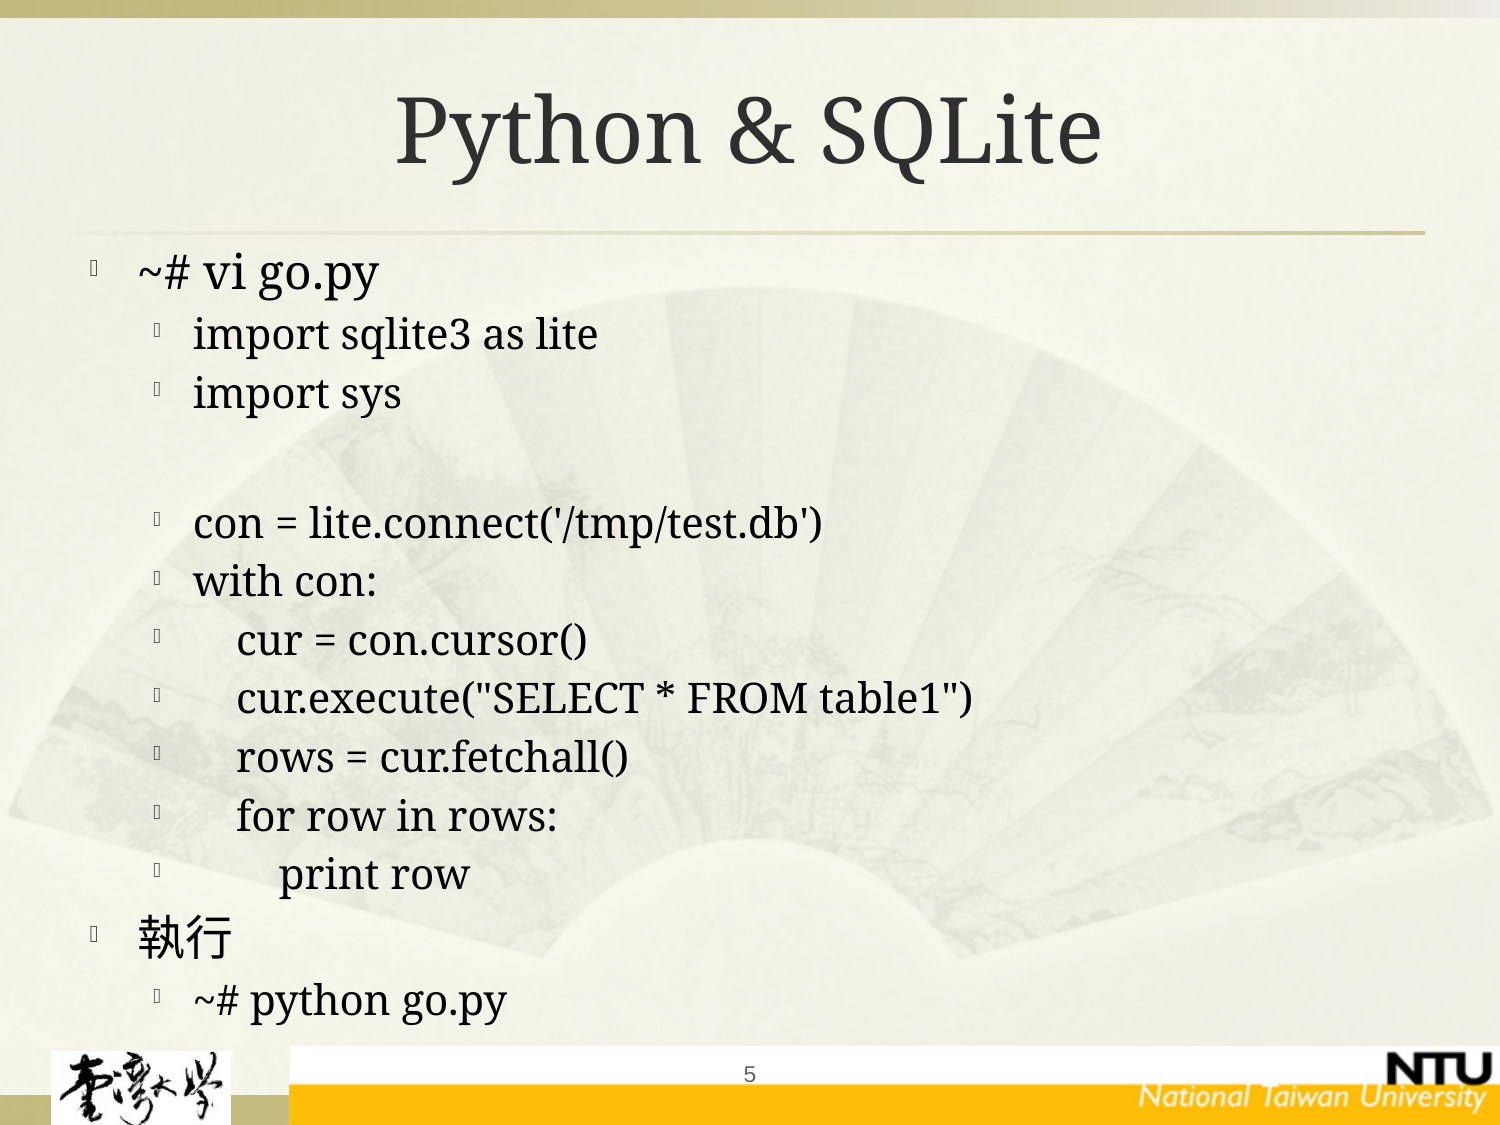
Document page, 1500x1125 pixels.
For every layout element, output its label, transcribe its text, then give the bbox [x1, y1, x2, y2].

picture [289, 1046, 1500, 1125]
title Python & SQLite [75, 45, 1425, 209]
picture [51, 1051, 231, 1125]
list ~# vi go.py import sqlite3 as lite import sys con = lite.connect('/tmp/test.db') with con: cur = con.cursor() cur.execute("SELECT * FROM table1") rows = cur.fetchall() for row in rows: print row 執行 ~# python go.py [75, 234, 1425, 1032]
slide_number 5 [675, 1050, 825, 1097]
